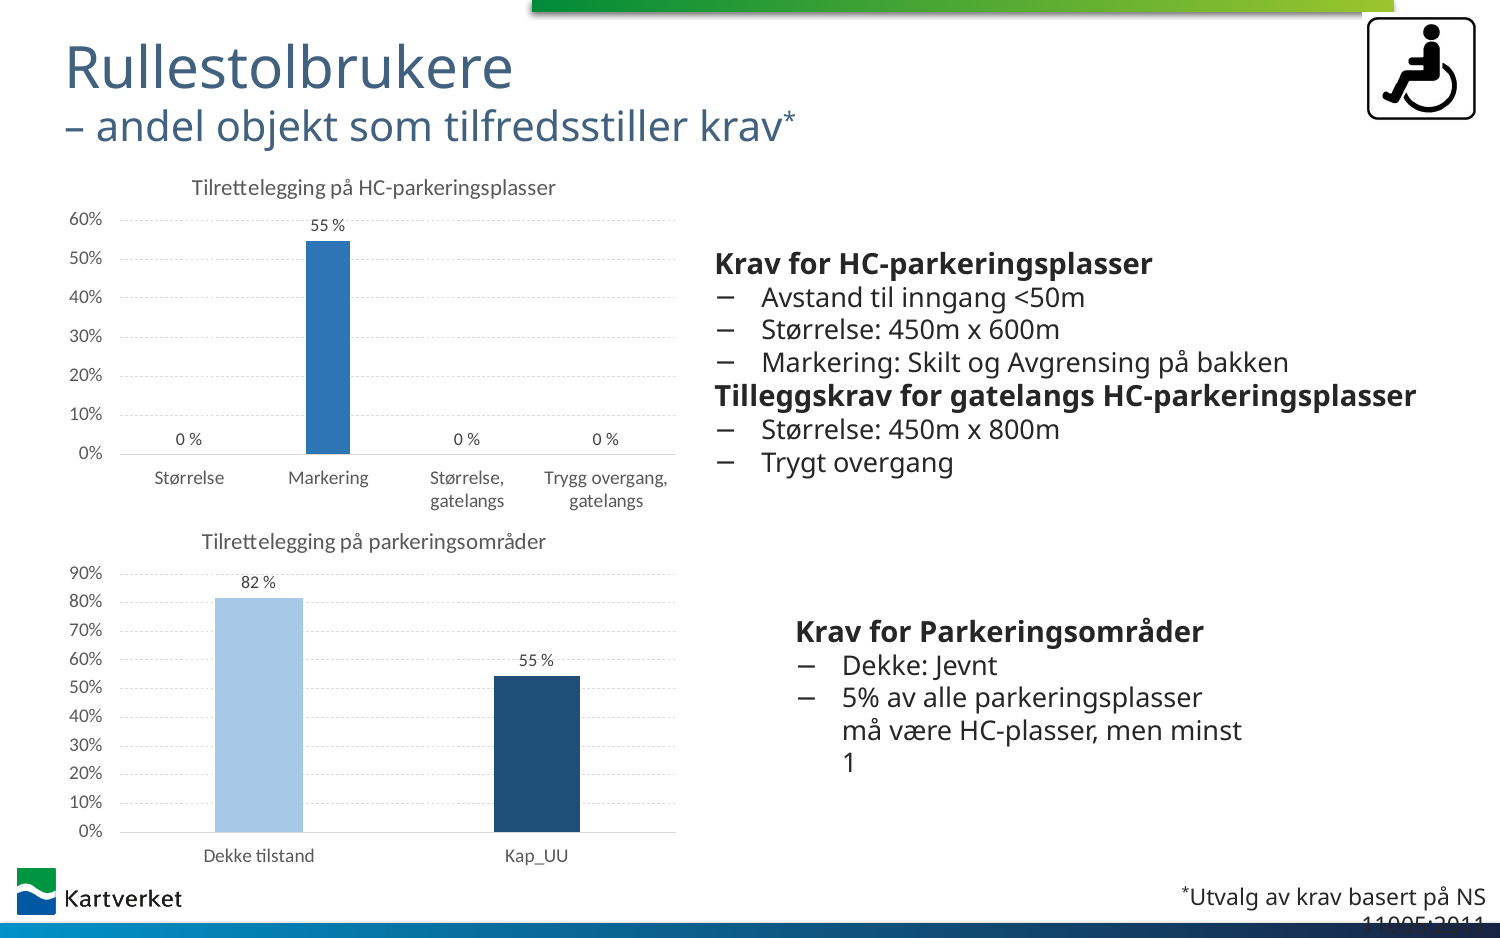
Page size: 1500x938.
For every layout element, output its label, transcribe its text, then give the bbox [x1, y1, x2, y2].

picture [62, 520, 687, 874]
picture [1362, 12, 1481, 126]
picture [62, 166, 687, 519]
text_box Krav for HC-parkeringsplasser Avstand til inngang <50m Størrelse: 450m x 600m Markering: Skilt og Avgrensing på bakken Tilleggskrav for gatelangs HC-parkeringsplasser Størrelse: 450m x 800m Trygt overgang [699, 237, 1433, 485]
text_box Rullestolbrukere – andel objekt som tilfredsstiller krav* [49, 25, 1431, 158]
text_box Krav for Parkeringsområder Dekke: Jevnt 5% av alle parkeringsplasser må være HC-plasser, men minst 1 [780, 605, 1261, 786]
text_box *Utvalg av krav basert på NS 11005:2011 [1068, 873, 1500, 938]
